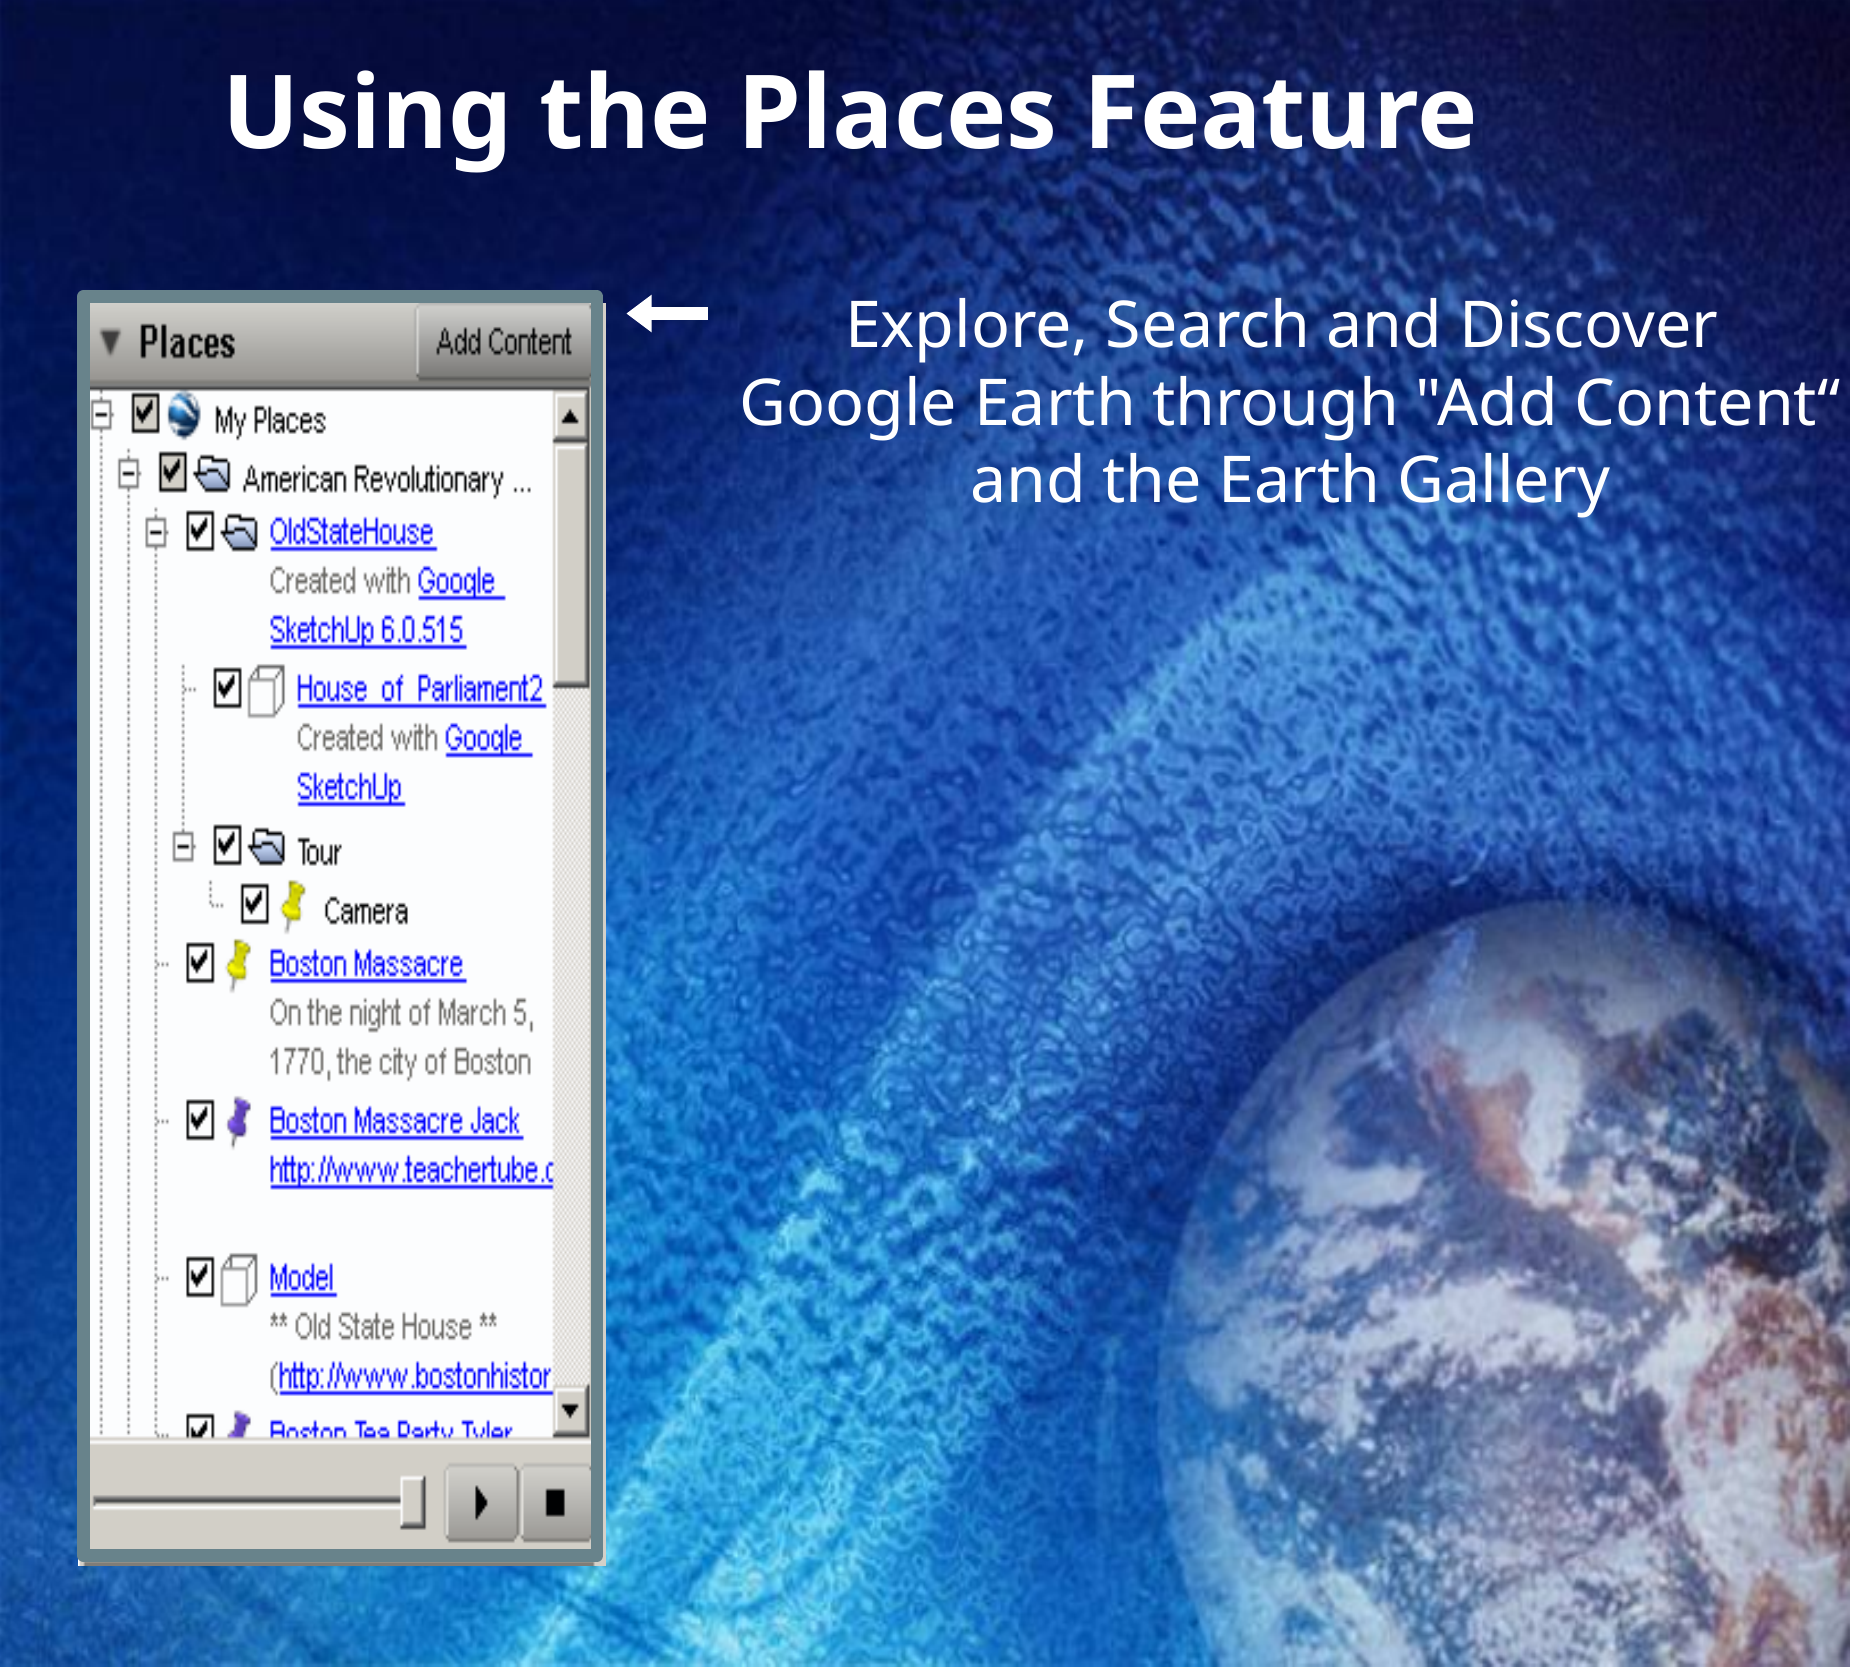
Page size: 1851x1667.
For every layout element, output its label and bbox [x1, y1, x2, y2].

text_box [78, 296, 607, 1566]
picture [0, 0, 1850, 1667]
